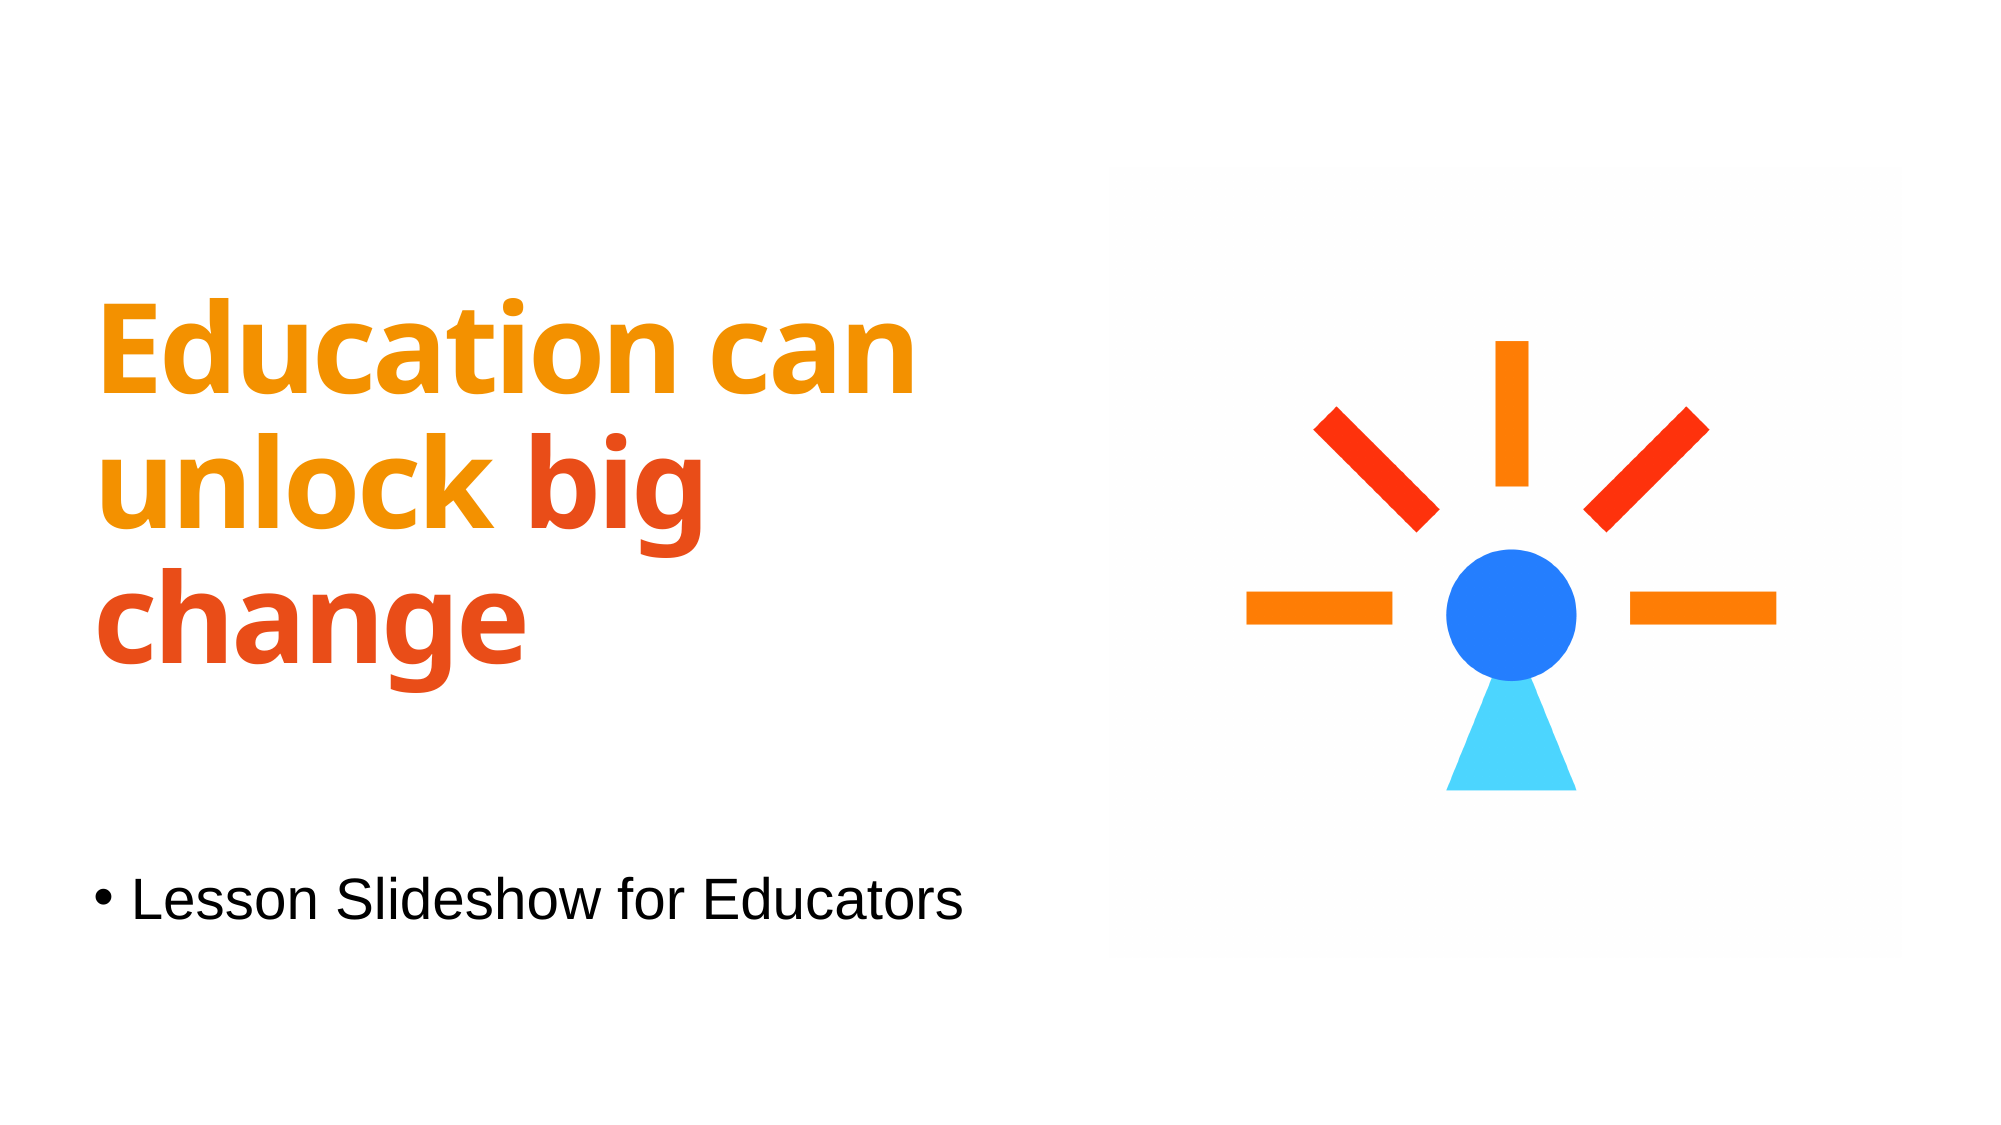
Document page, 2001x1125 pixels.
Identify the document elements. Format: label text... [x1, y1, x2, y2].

list Lesson Slideshow for Educators [78, 861, 1178, 1071]
picture [1109, 167, 1902, 958]
title Education can unlock big change [78, 426, 1109, 699]
